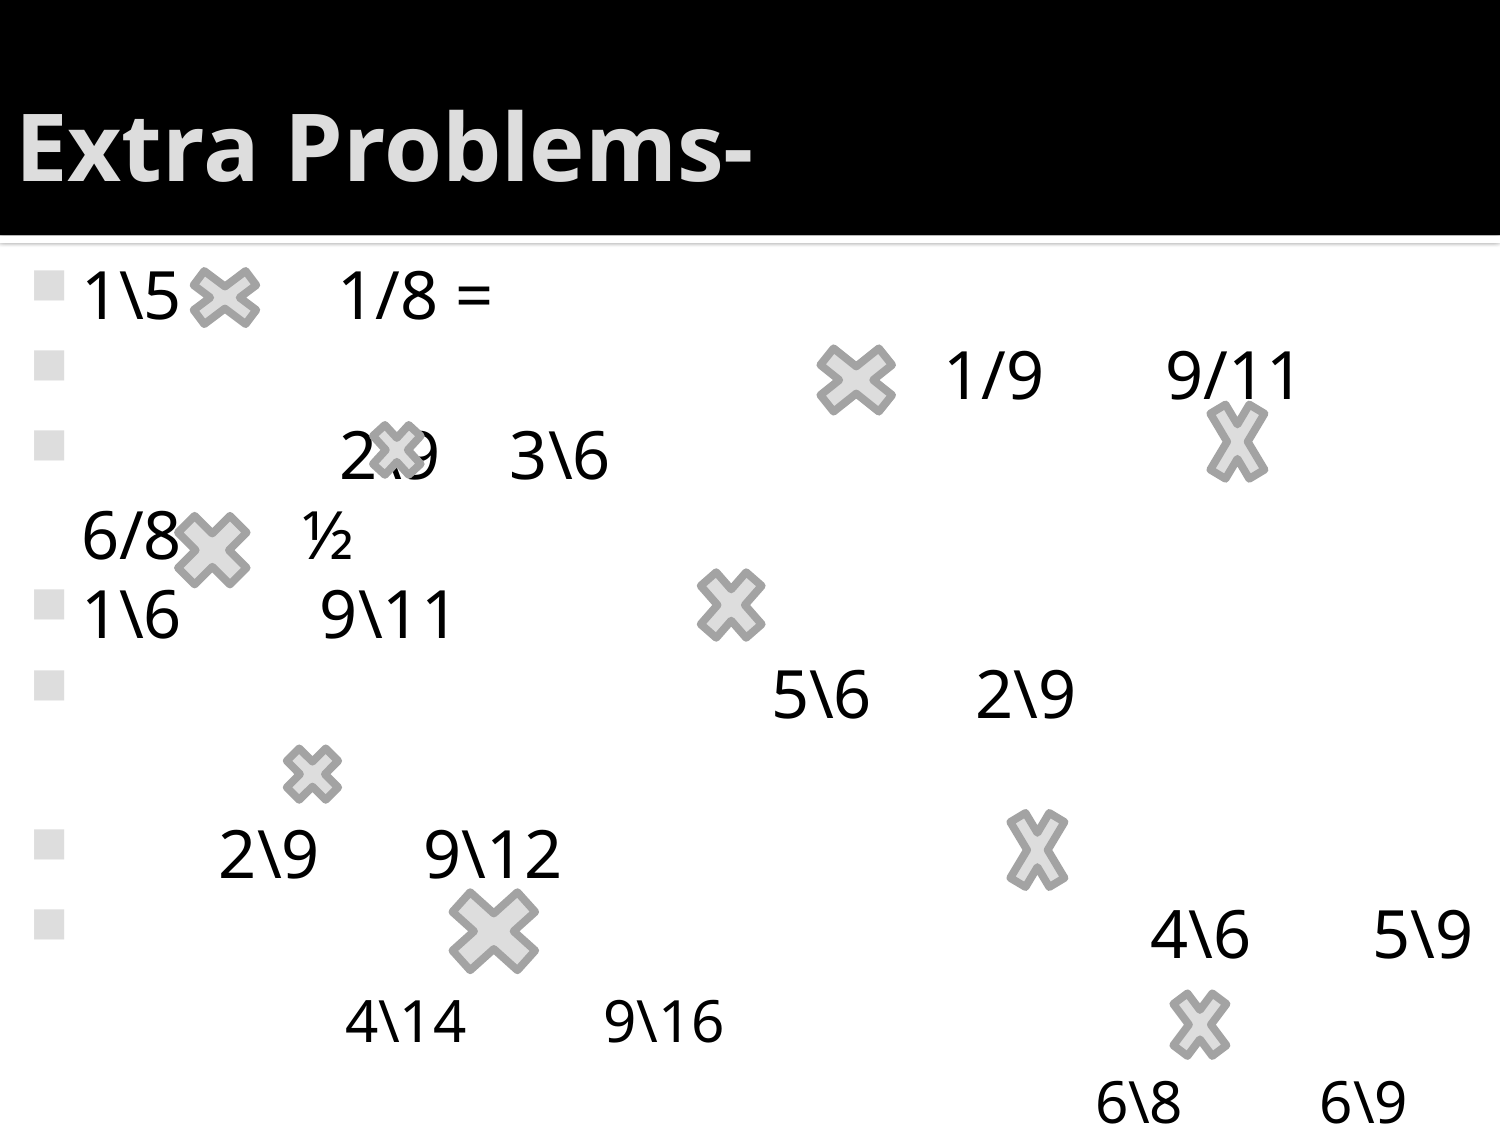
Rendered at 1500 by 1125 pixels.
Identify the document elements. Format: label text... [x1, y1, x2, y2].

text_box [1169, 989, 1231, 1060]
text_box [369, 421, 425, 479]
text_box [696, 568, 766, 642]
text_box [816, 344, 896, 416]
text_box [282, 744, 343, 804]
title Extra Problems- [0, 50, 1350, 237]
text_box [1006, 809, 1069, 891]
text_box [448, 888, 540, 975]
list 1\5 1/8 = 1/9 9/11 2\9 3\6 6/8 ½ 1\6 9\11 5\6 2\9 2\9 9\12 4\6 5\9 4\14 9\16 6\8 6\9 [0, 237, 1500, 1100]
text_box [189, 267, 261, 328]
text_box [1206, 400, 1269, 483]
text_box [174, 511, 251, 589]
